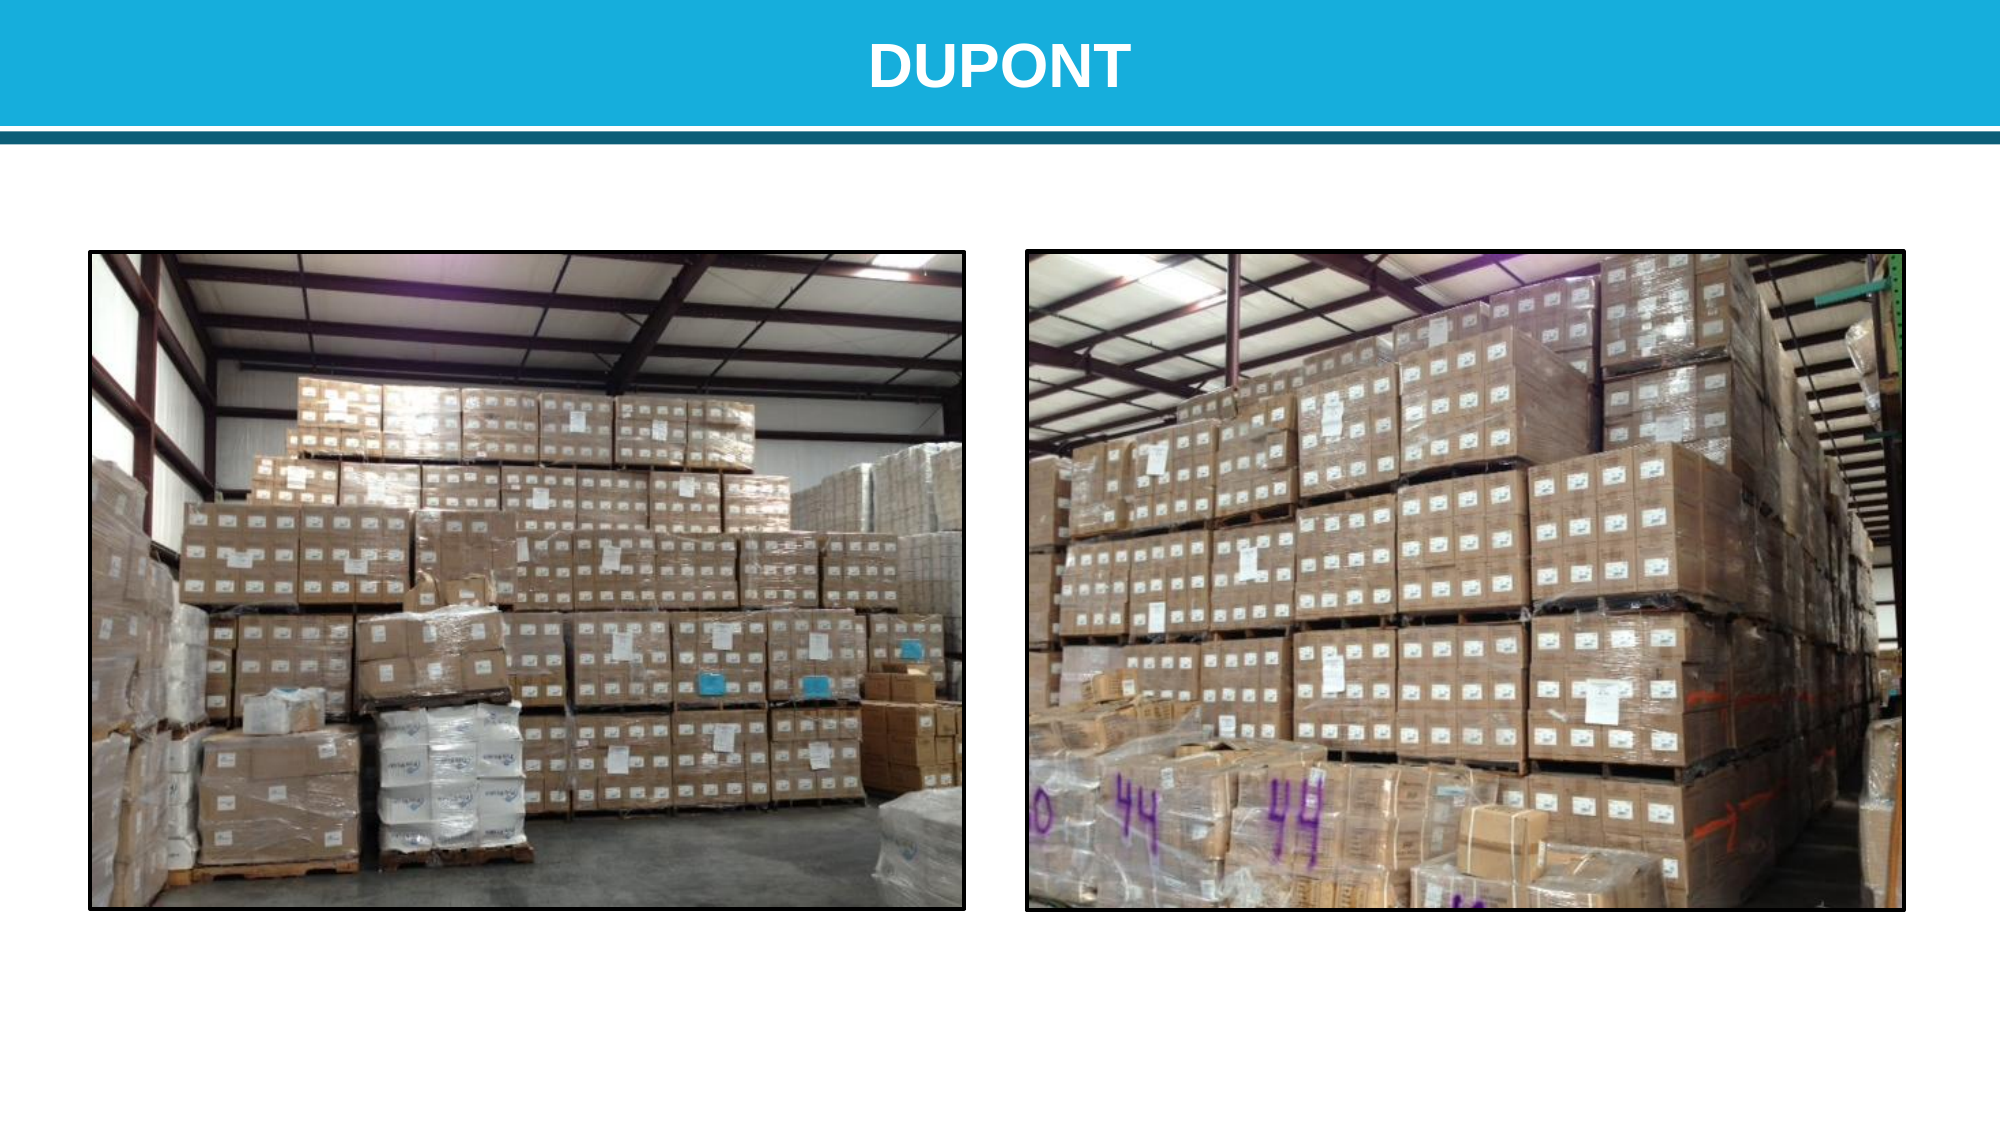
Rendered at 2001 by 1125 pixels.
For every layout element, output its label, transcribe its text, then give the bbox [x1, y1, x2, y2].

picture [1028, 253, 1903, 909]
text_box DUPONT [0, 0, 2000, 126]
text_box [0, 129, 2000, 146]
picture [91, 253, 963, 907]
